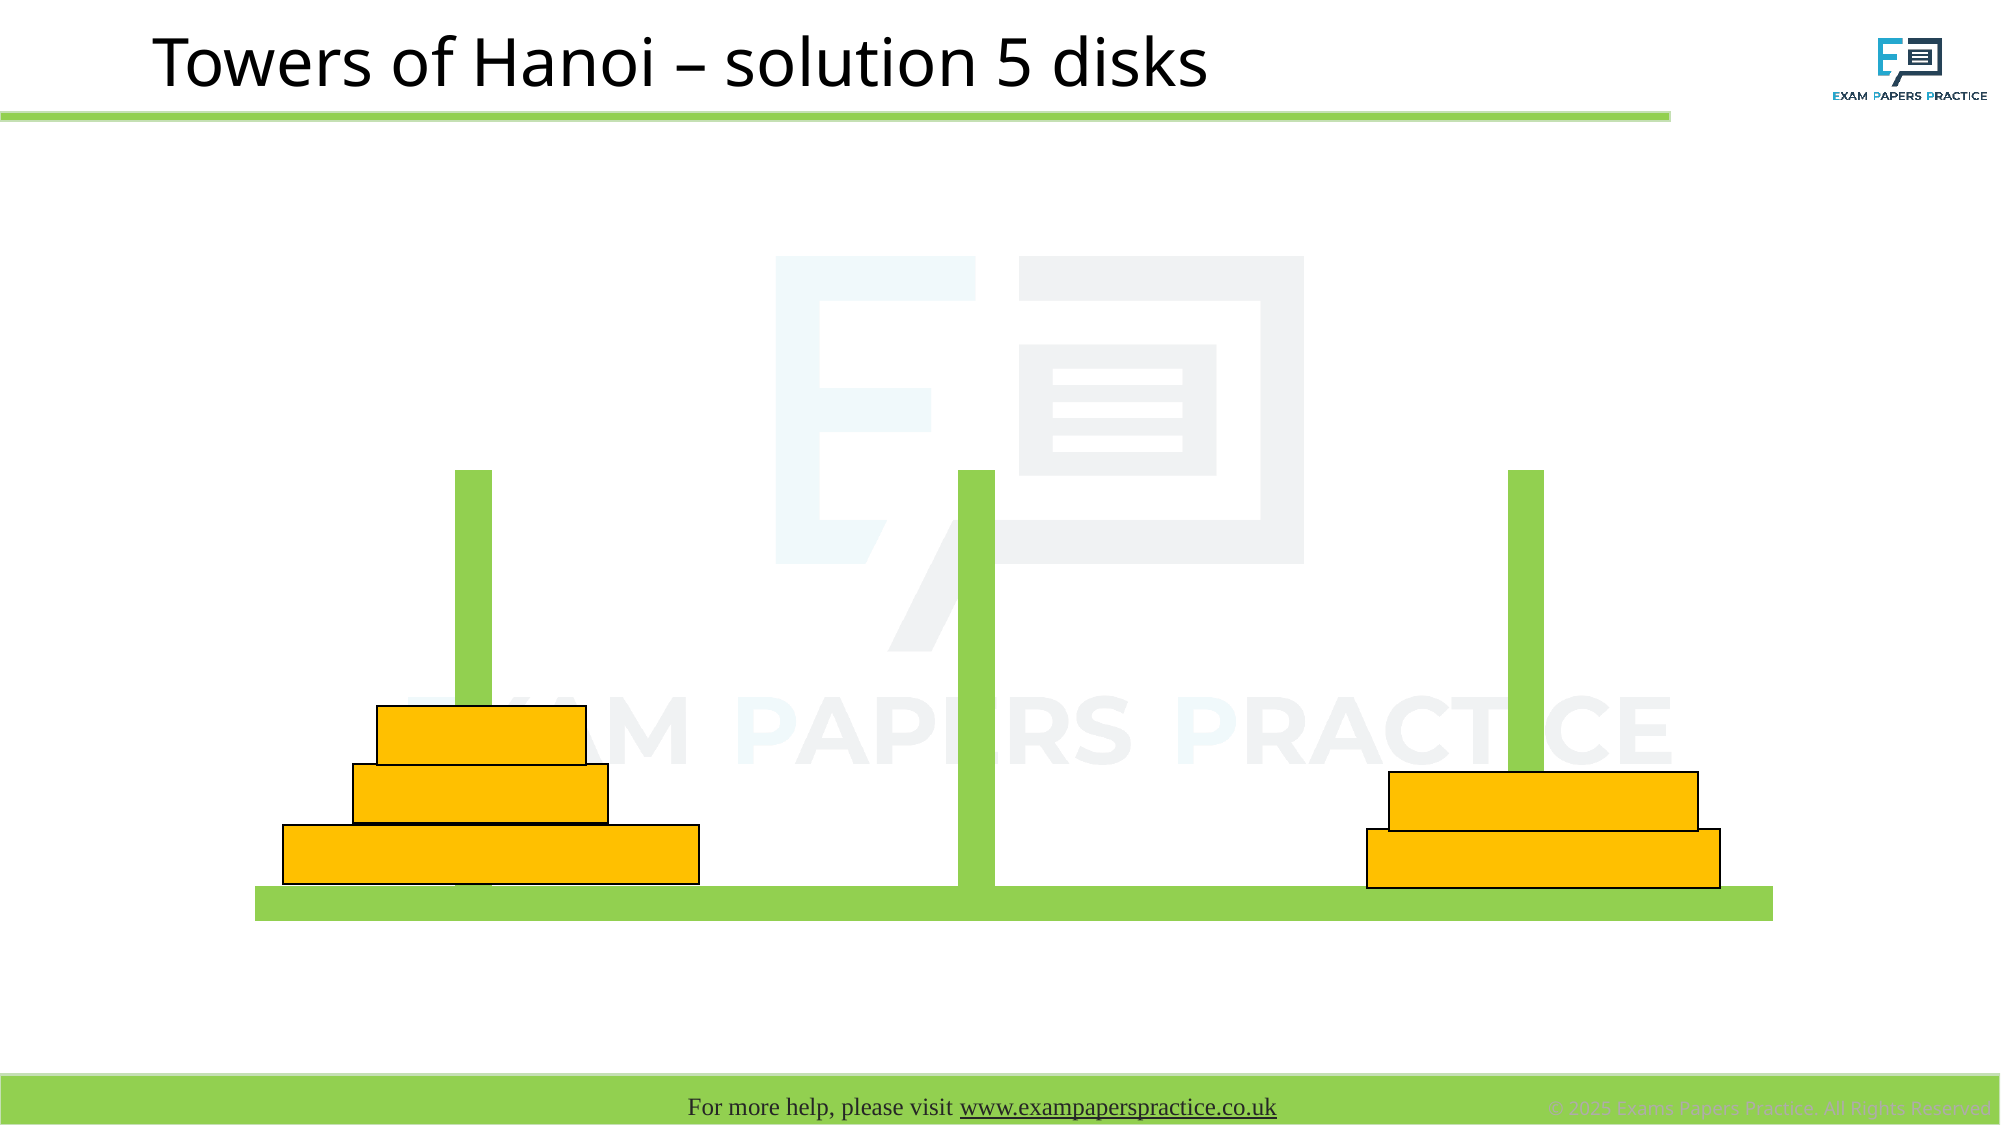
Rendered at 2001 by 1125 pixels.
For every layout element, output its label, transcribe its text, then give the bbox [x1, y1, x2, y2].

text_box [958, 470, 995, 888]
text_box [1388, 771, 1699, 832]
text_box [255, 886, 1773, 921]
title Towers of Hanoi – solution 5 disks [137, 59, 1863, 70]
text_box [376, 705, 587, 766]
text_box [352, 763, 609, 824]
text_box [1366, 828, 1721, 889]
text_box [455, 470, 492, 705]
text_box [282, 824, 700, 885]
text_box [1508, 470, 1544, 771]
